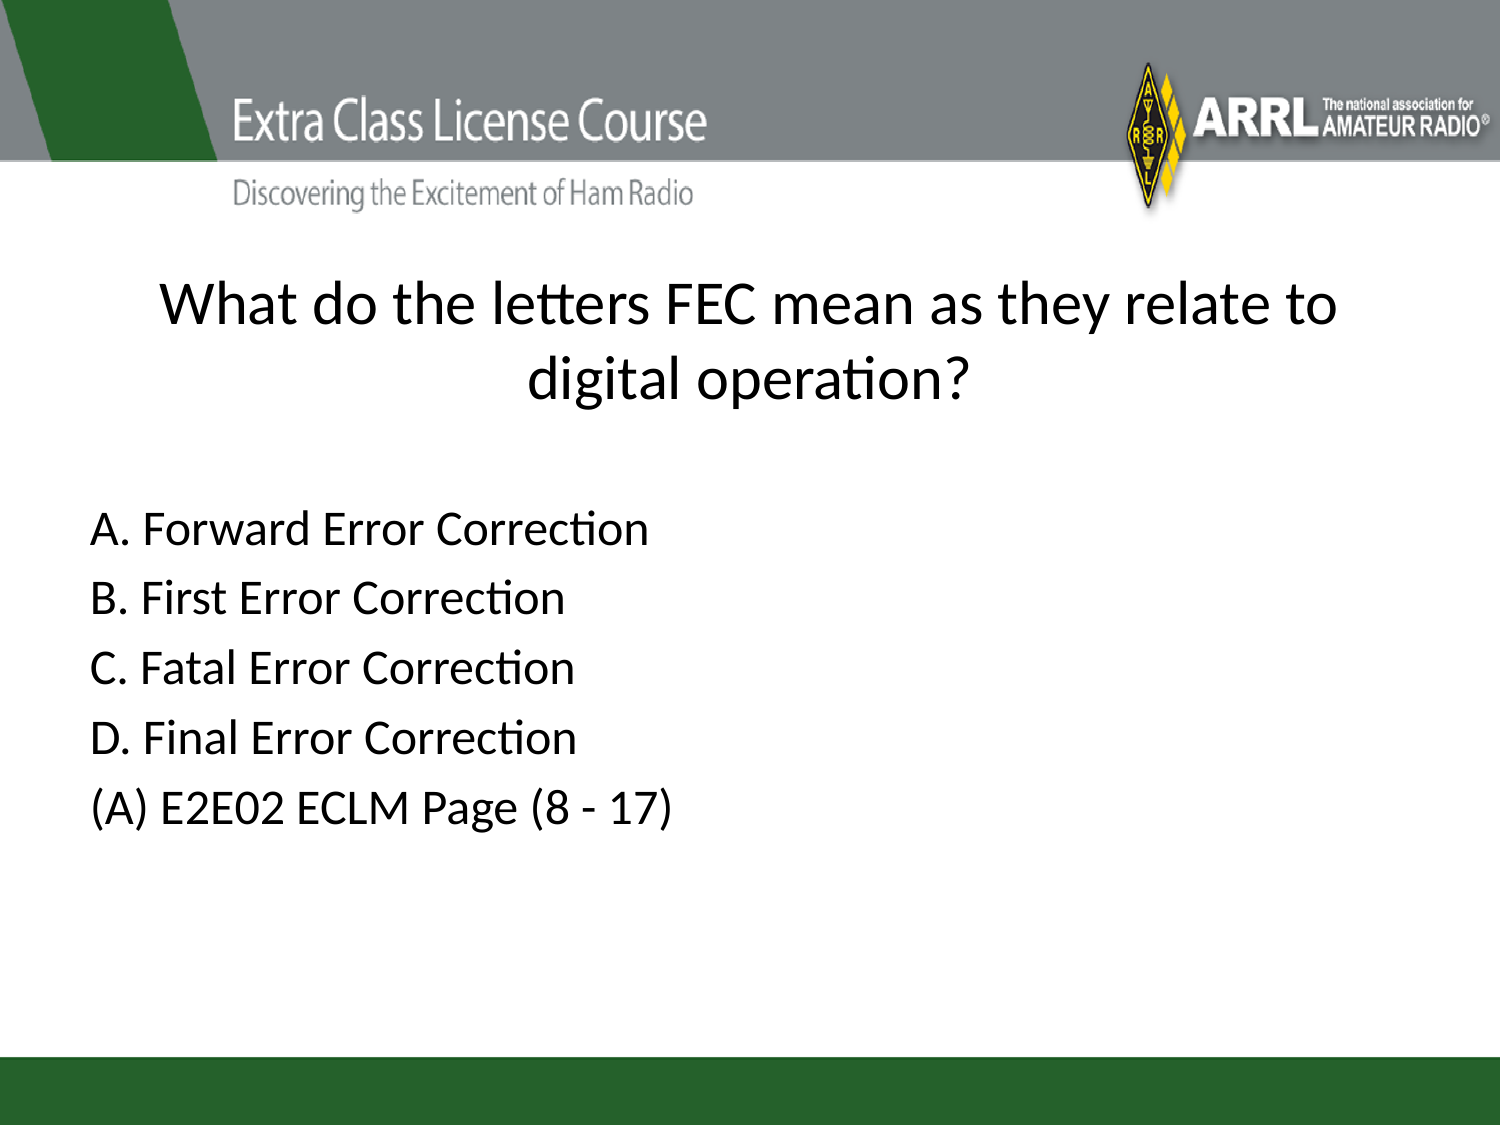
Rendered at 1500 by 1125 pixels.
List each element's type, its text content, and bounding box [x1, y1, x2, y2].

title What do the letters FEC mean as they relate to digital operation? [75, 254, 1425, 435]
picture [0, 0, 1500, 1125]
list A. Forward Error Correction B. First Error Correction C. Fatal Error Correction D. Final Error Correction (A) E2E02 ECLM Page (8 - 17) [75, 487, 1425, 1005]
